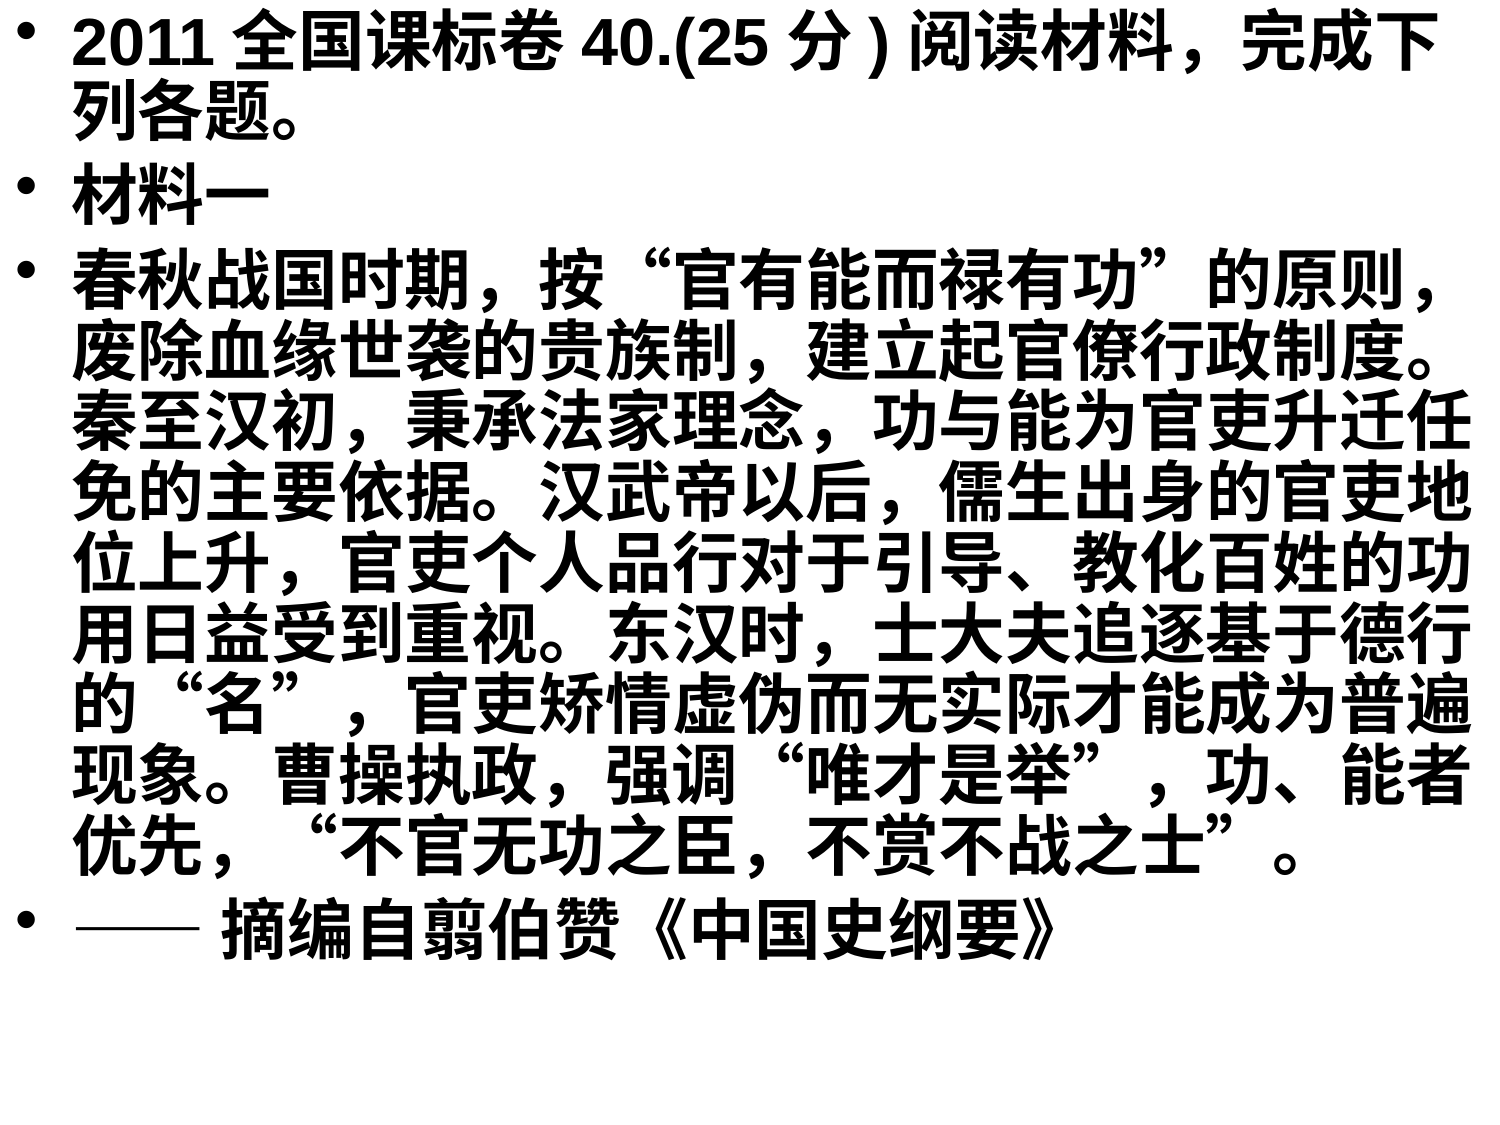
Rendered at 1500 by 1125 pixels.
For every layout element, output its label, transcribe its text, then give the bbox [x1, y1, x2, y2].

list 2011全国课标卷40.(25分)阅读材料，完成下列各题。 材料一 春秋战国时期，按“官有能而禄有功”的原则，废除血缘世袭的贵族制，建立起官僚行政制度。秦至汉初，秉承法家理念，功与能为官吏升迁任免的主要依据。汉武帝以后，儒生出身的官吏地位上升，官吏个人品行对于引导、教化百姓的功用日益受到重视。东汉时，士大夫追逐基于德行的“名”，官吏矫情虚伪而无实际才能成为普遍现象。曹操执政，强调“唯才是举”，功、能者优先，“不官无功之臣，不赏不战之士”。 ——摘编自翦伯赞《中国史纲要》 [0, 0, 1500, 1125]
